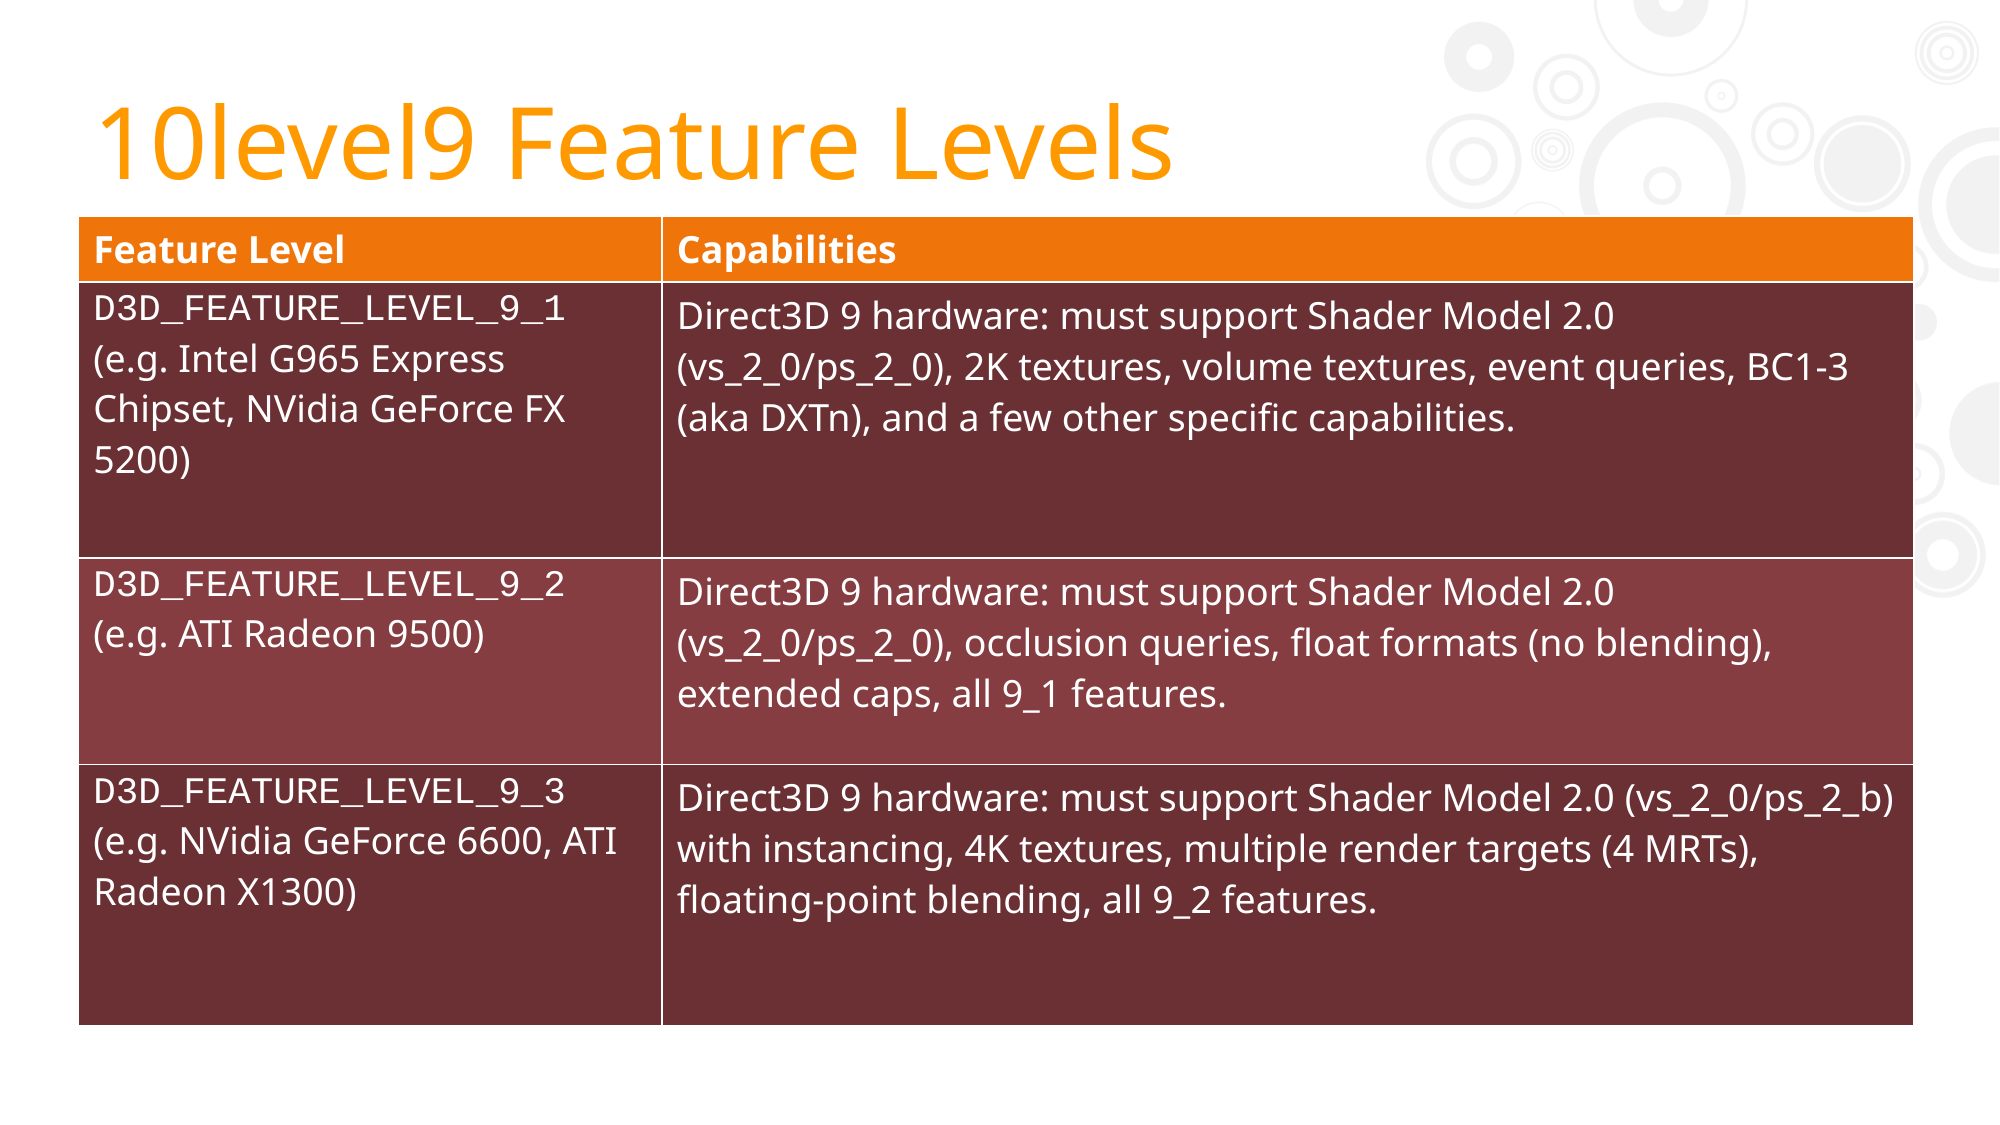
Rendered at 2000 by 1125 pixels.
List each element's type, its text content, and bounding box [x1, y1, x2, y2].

table_header Capabilities [663, 217, 1913, 281]
title 10level9 Feature Levels [78, 85, 1912, 210]
table_cell D3D_FEATURE_LEVEL_9_3 (e.g. NVidia GeForce 6600, ATI Radeon X1300) [79, 765, 661, 1025]
table_cell D3D_FEATURE_LEVEL_9_1 (e.g. Intel G965 Express Chipset, NVidia GeForce FX 5200) [79, 283, 661, 557]
table_cell Direct3D 9 hardware: must support Shader Model 2.0 (vs_2_0/ps_2_0), 2K textures, volume textures, event queries, BC1-3 (aka DXTn), and a few other specific capabilities. [663, 283, 1913, 557]
picture [0, 0, 2000, 1125]
table_cell D3D_FEATURE_LEVEL_9_2 (e.g. ATI Radeon 9500) [79, 559, 661, 764]
table_cell Direct3D 9 hardware: must support Shader Model 2.0 (vs_2_0/ps_2_0), occlusion queries, float formats (no blending), extended caps, all 9_1 features. [663, 559, 1913, 764]
table_header Feature Level [79, 217, 661, 281]
table_cell Direct3D 9 hardware: must support Shader Model 2.0 (vs_2_0/ps_2_b) with instancing, 4K textures, multiple render targets (4 MRTs), floating-point blending, all 9_2 features. [663, 765, 1913, 1025]
